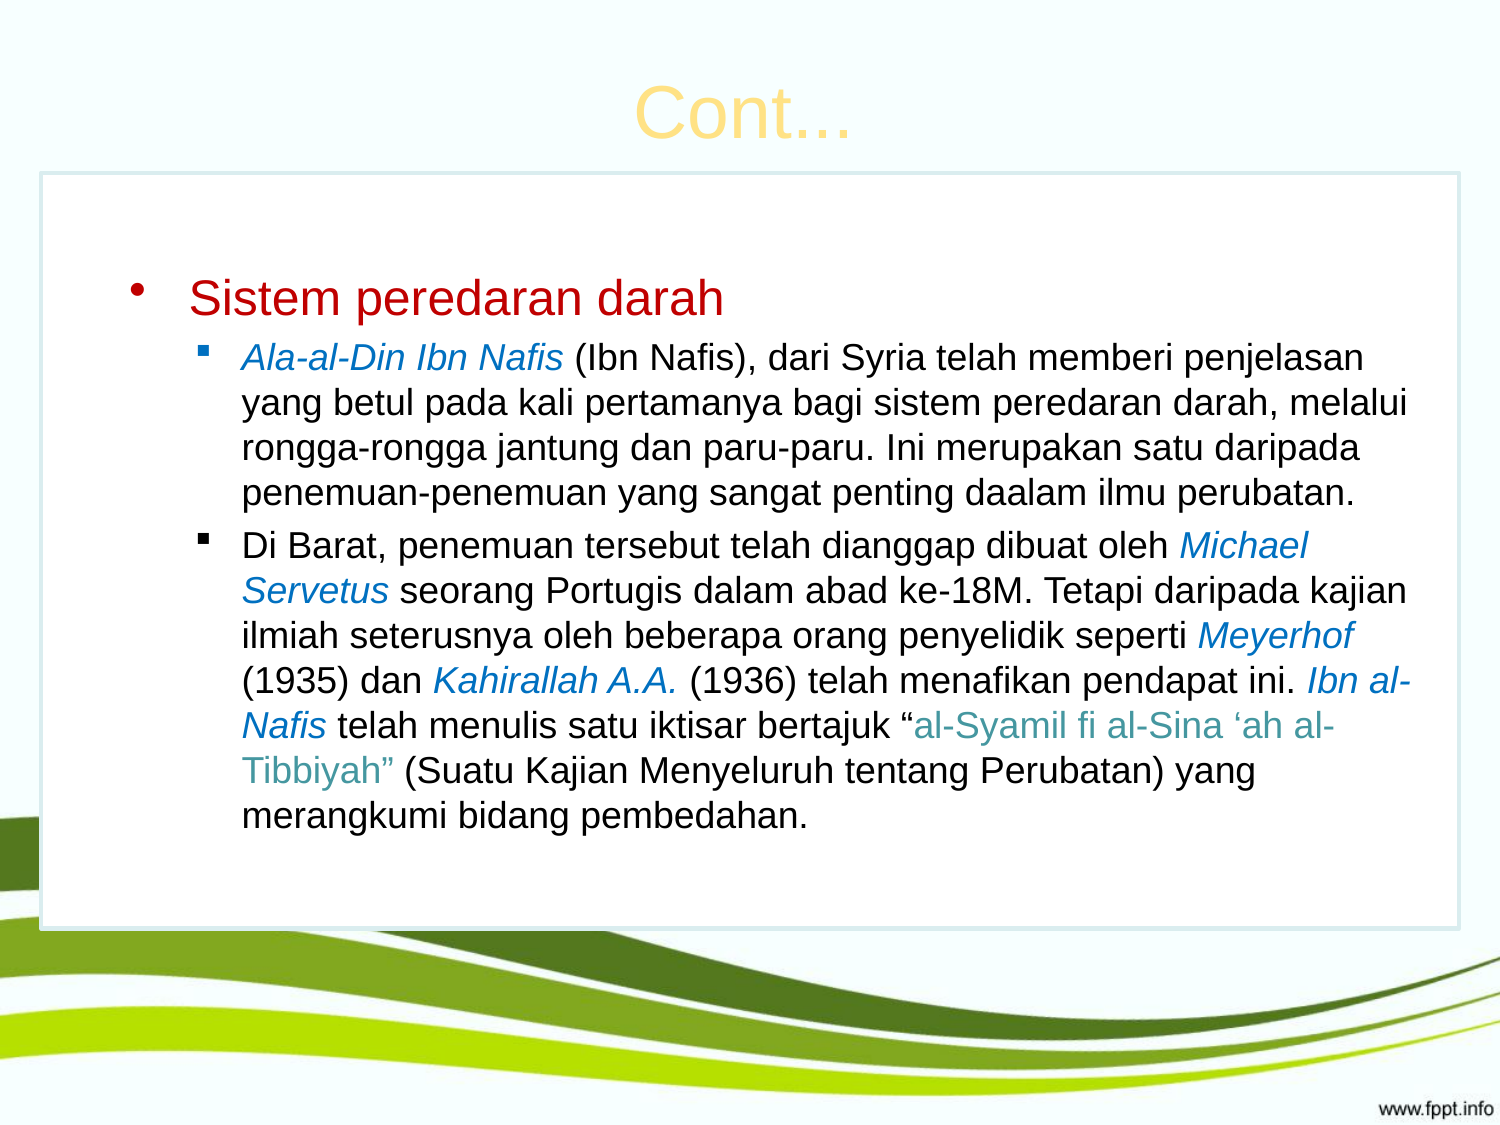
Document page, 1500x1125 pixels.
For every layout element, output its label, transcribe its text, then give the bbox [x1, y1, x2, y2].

list Sistem peredaran darah Ala-al-Din Ibn Nafis (Ibn Nafis), dari Syria telah memberi penjelasan yang betul pada kali pertamanya bagi sistem peredaran darah, melalui rongga-rongga jantung dan paru-paru. Ini merupakan satu daripada penemuan-penemuan yang sangat penting daalam ilmu perubatan. Di Barat, penemuan tersebut telah dianggap dibuat oleh Michael Servetus seorang Portugis dalam abad ke-18M. Tetapi daripada kajian ilmiah seterusnya oleh beberapa orang penyelidik seperti Meyerhof (1935) dan Kahirallah A.A. (1936) telah menafikan pendapat ini. Ibn al-Nafis telah menulis satu iktisar bertajuk “al-Syamil fi al-Sina ‘ah al-Tibbiyah” (Suatu Kajian Menyeluruh tentang Perubatan) yang merangkumi bidang pembedahan. [39, 171, 1461, 931]
picture [0, 0, 1500, 1125]
title Cont... [41, 45, 1447, 171]
